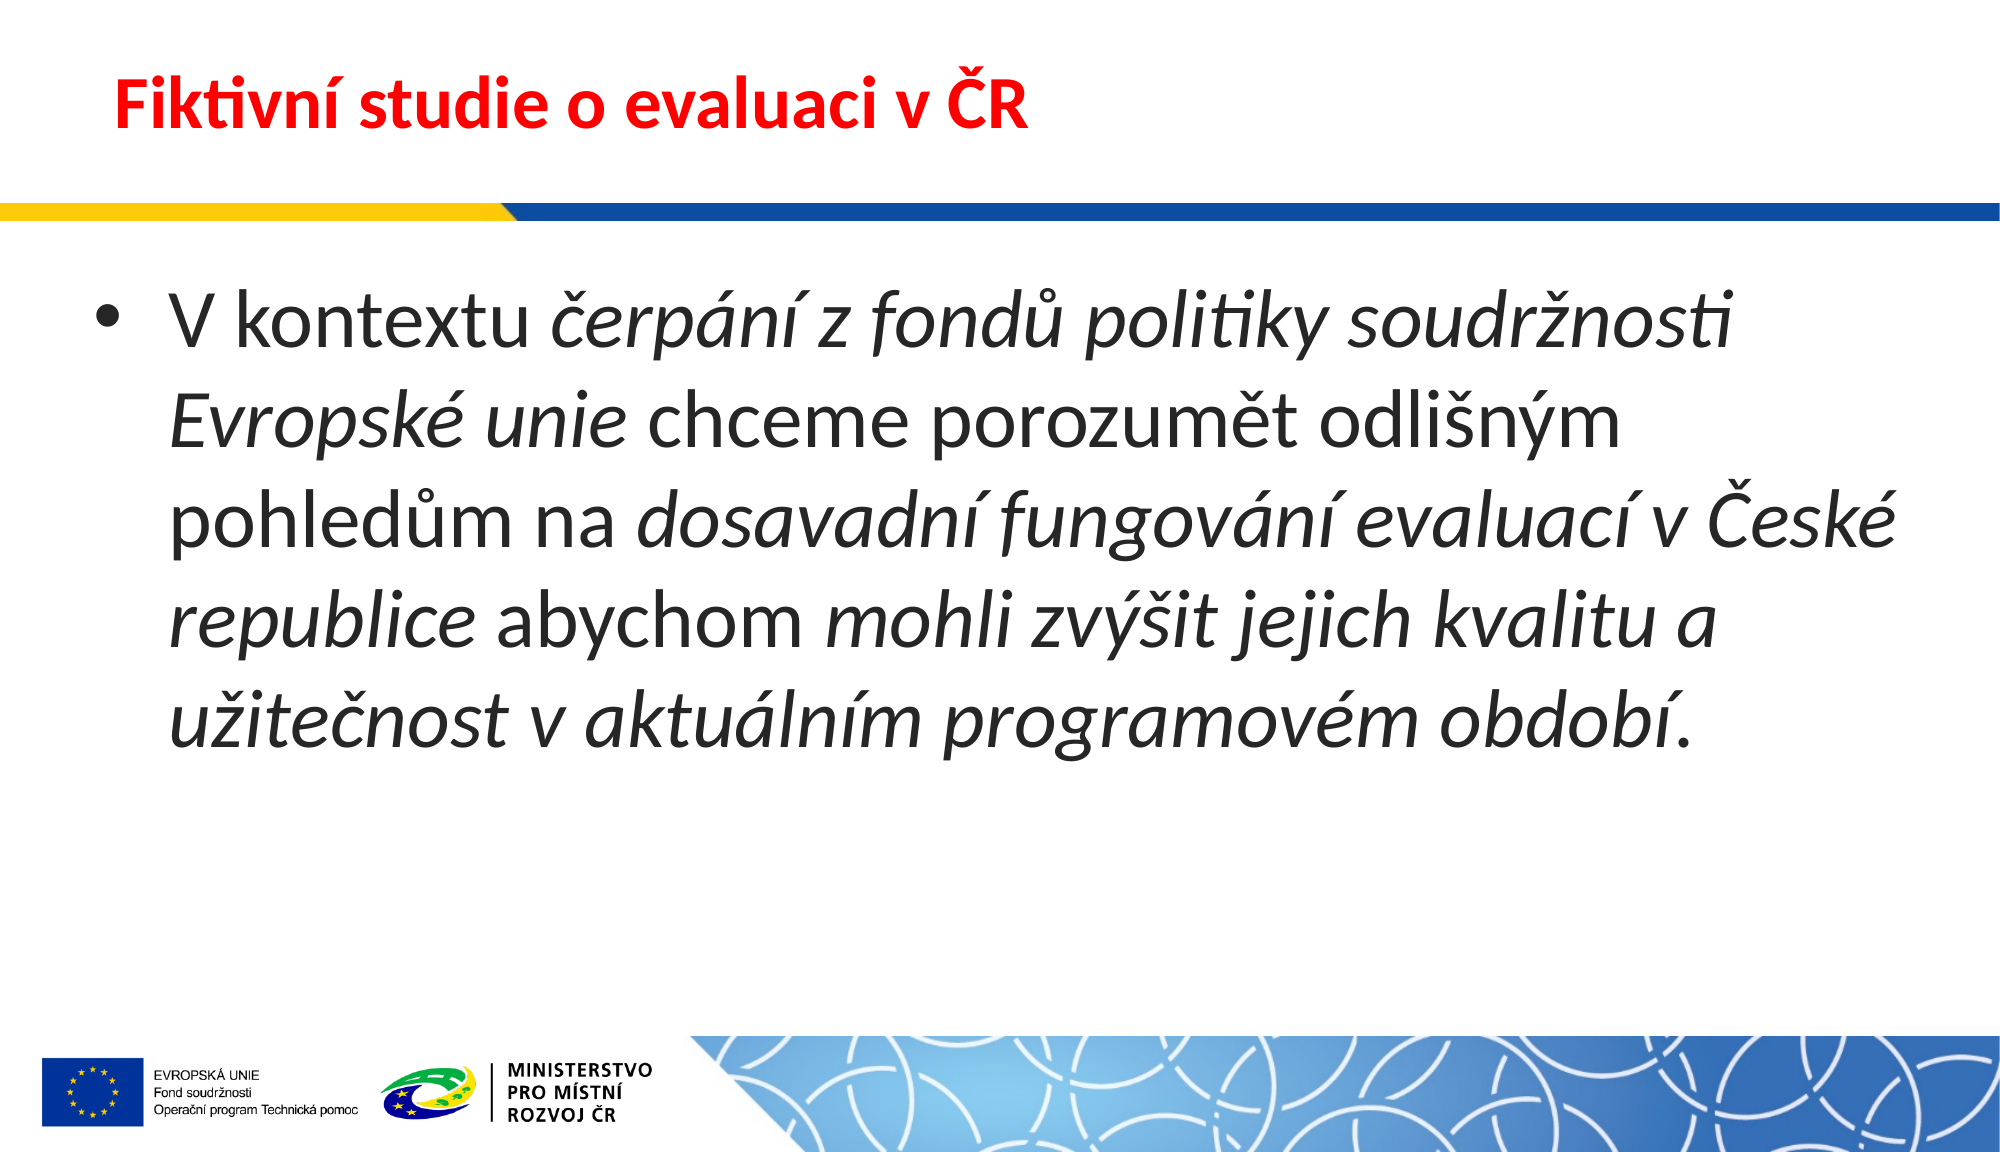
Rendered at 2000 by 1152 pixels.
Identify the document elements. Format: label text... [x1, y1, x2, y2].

picture [680, 1036, 2000, 1152]
list V kontextu čerpání z fondů politiky soudržnosti Evropské unie chceme porozumět odlišným pohledům na dosavadní fungování evaluací v České republice abychom mohli zvýšit jejich kvalitu a užitečnost v aktuálním programovém období. [78, 257, 1945, 1061]
picture [0, 203, 2000, 221]
title Fiktivní studie o evaluaci v ČR [99, 46, 1900, 198]
picture [19, 1035, 674, 1149]
